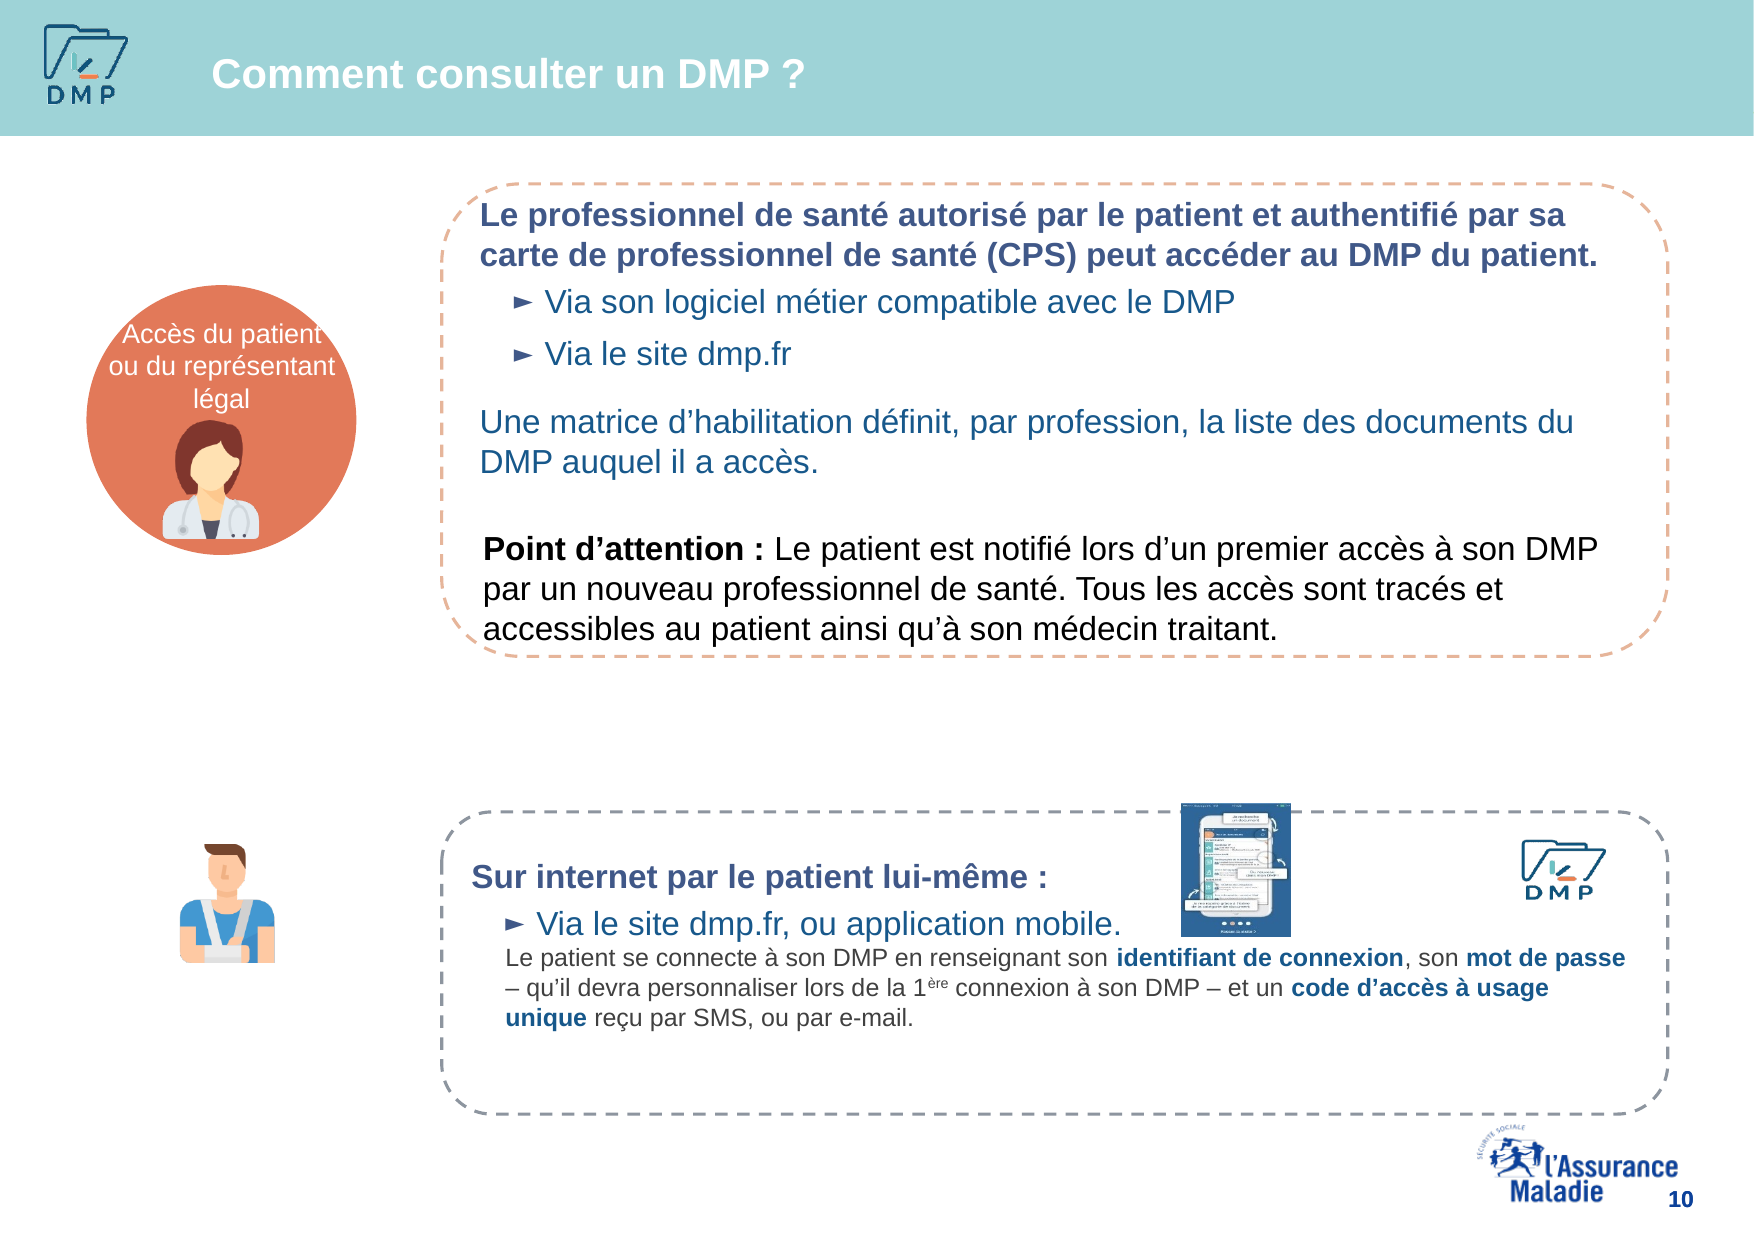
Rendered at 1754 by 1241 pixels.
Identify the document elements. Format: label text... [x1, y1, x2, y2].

picture [1467, 1116, 1682, 1211]
text_box [146, 285, 297, 308]
text_box Accès des professionnels de santé [109, 888, 352, 1001]
picture [151, 419, 271, 539]
text_box [178, 548, 265, 556]
text_box [272, 386, 357, 546]
picture [14, 17, 149, 113]
text_box Sur internet par le patient lui-même : Via le site dmp.fr, ou application mobile. Le patient se connecte à son DMP en renseignant son identifiant de connexion, son mot de passe – qu’il devra personnaliser lors de la 1ère connexion à son DMP – et un code d’accès à usage unique reçu par SMS, ou par e-mail. [441, 811, 1668, 1115]
text_box Accès du patient ou du représentant légal [92, 308, 352, 422]
text_box Comment consulter un DMP ? [194, 25, 1140, 118]
picture [167, 844, 286, 964]
picture [1181, 803, 1291, 938]
picture [1491, 834, 1627, 906]
text_box Le professionnel de santé autorisé par le patient et authentifié par sa carte de professionnel de santé (CPS) peut accéder au DMP du patient. Via son logiciel métier compatible avec le DMP Via le site dmp.fr Une matrice d’habilitation définit, par profession, la liste des documents du DMP auquel il a accès. Point d’attention : Le patient est notifié lors d’un premier accès à son DMP par un nouveau professionnel de santé. Tous les accès sont tracés et accessibles au patient ainsi qu’à son médecin traitant. [441, 183, 1668, 657]
text_box [86, 381, 147, 532]
